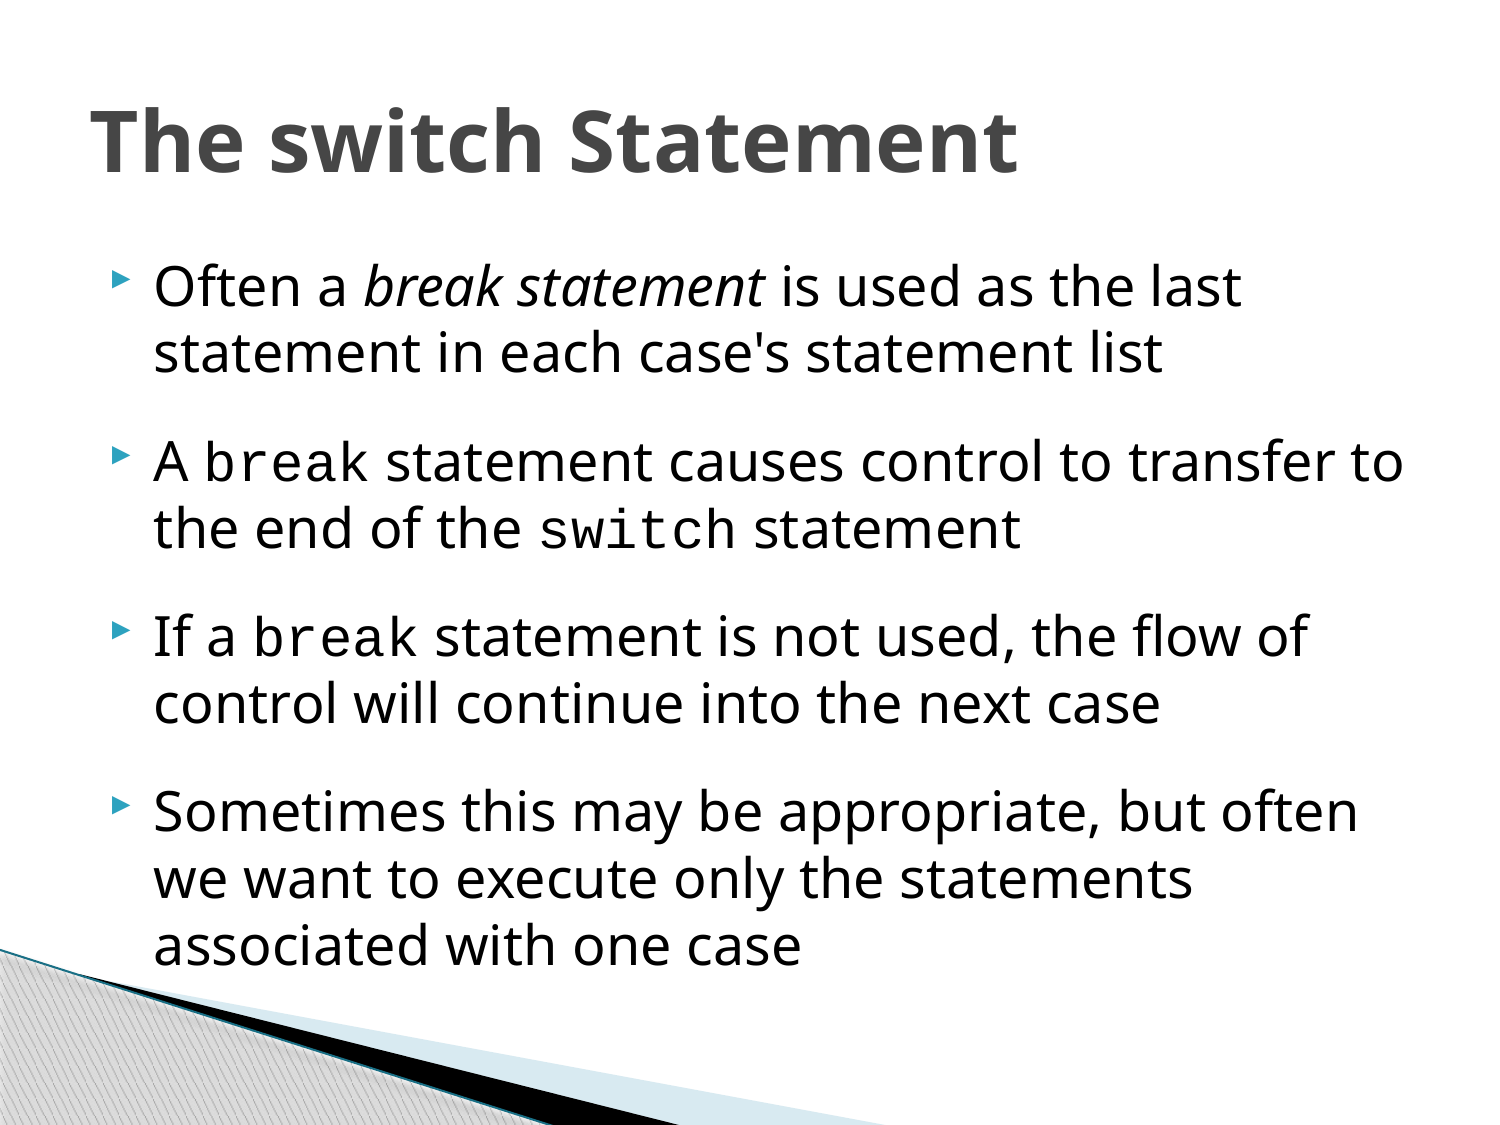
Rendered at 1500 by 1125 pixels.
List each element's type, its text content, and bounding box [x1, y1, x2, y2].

title The switch Statement [75, 45, 1425, 233]
list Often a break statement is used as the last statement in each case's statement list A break statement causes control to transfer to the end of the switch statement If a break statement is not used, the flow of control will continue into the next case Sometimes this may be appropriate, but often we want to execute only the statements associated with one case [75, 243, 1425, 986]
